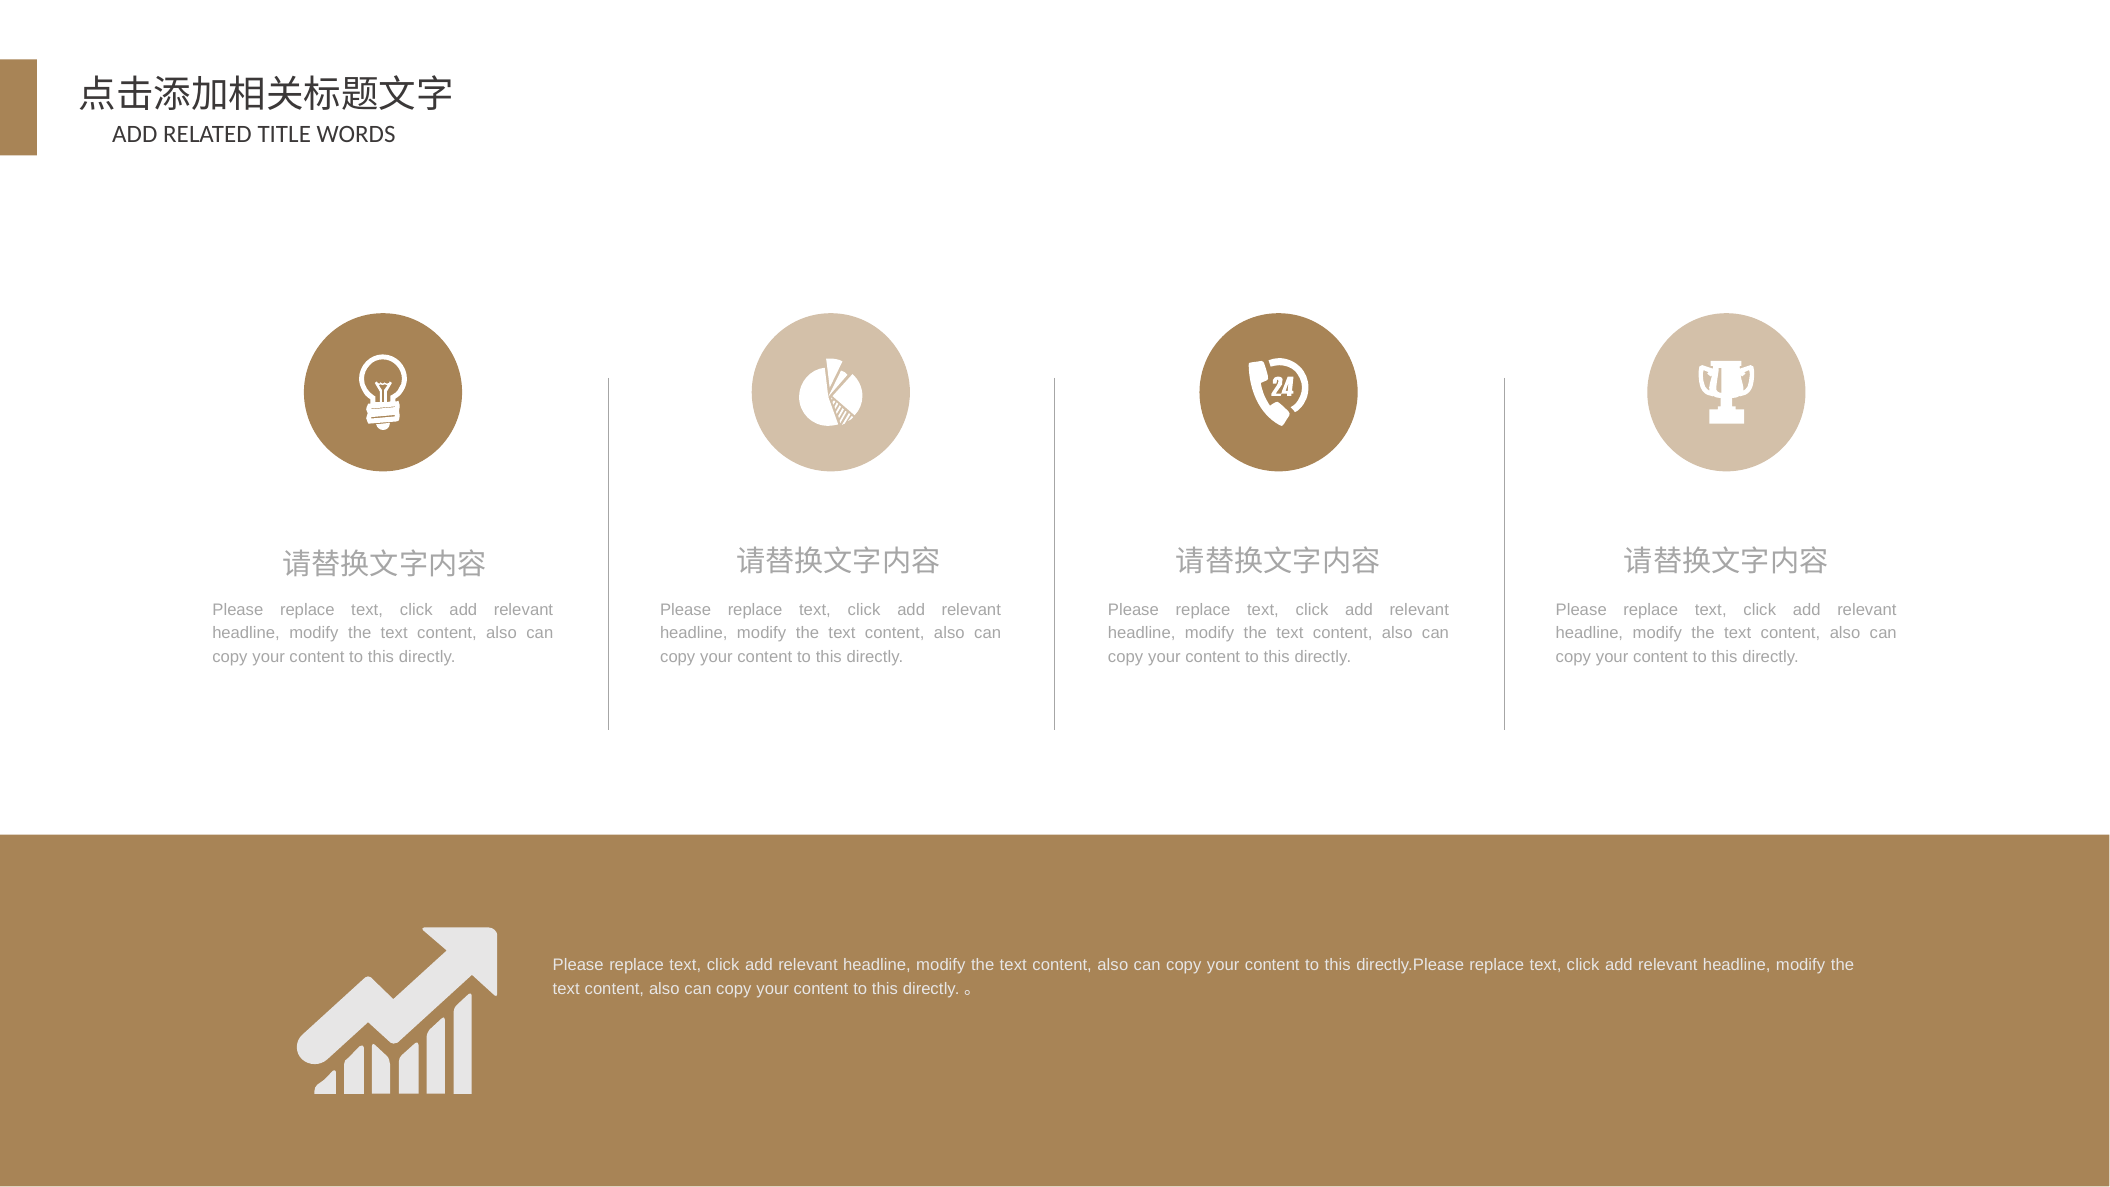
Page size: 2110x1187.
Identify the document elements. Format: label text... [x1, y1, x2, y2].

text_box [1199, 313, 1358, 472]
text_box [0, 834, 2110, 1187]
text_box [645, 527, 1017, 673]
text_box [1540, 527, 1912, 673]
text_box ADD RELATED TITLE WORDS [96, 109, 413, 156]
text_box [295, 927, 498, 1094]
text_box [751, 313, 910, 472]
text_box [1093, 527, 1465, 673]
text_box 点击添加相关标题文字 [62, 61, 470, 123]
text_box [197, 530, 569, 673]
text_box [1647, 313, 1806, 472]
text_box Please replace text, click add relevant headline, modify the text content, also can copy your content to this directly.Please replace text, click add relevant headline, modify the text content, also can copy your content to this directly.。 [537, 942, 1872, 1005]
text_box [303, 313, 463, 472]
